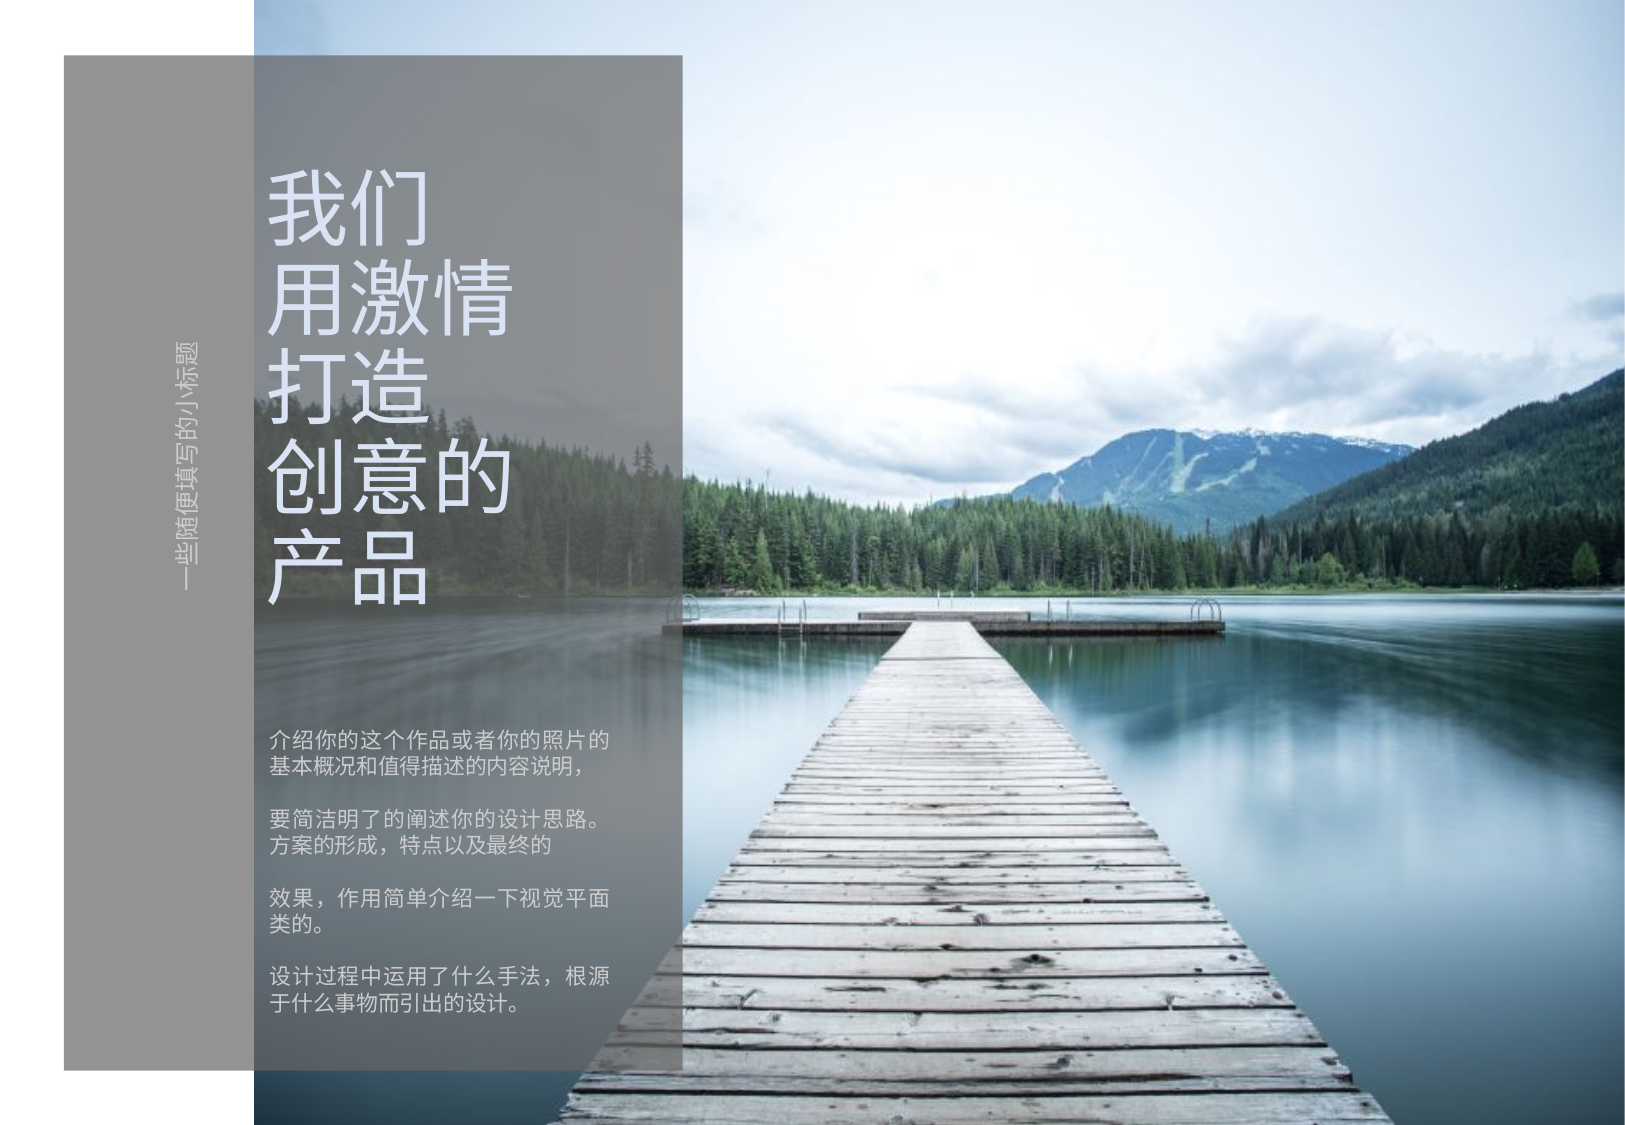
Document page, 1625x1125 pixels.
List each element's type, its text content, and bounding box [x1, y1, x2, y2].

text_box 一些随便填写的小标题 [164, 341, 227, 607]
text_box [63, 55, 254, 1071]
picture [254, 0, 1625, 1125]
